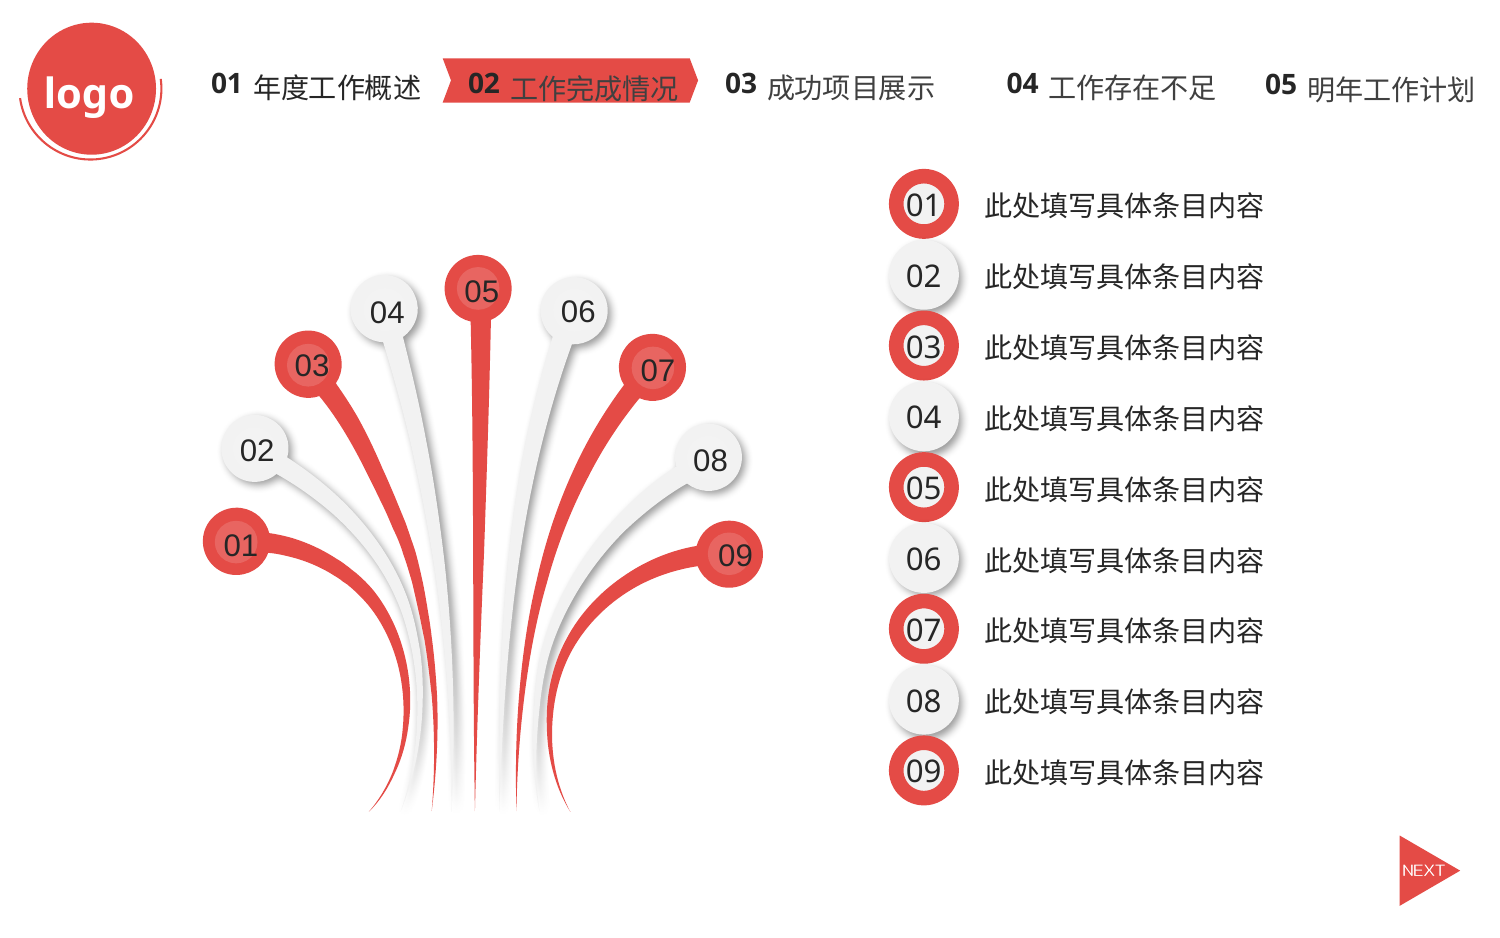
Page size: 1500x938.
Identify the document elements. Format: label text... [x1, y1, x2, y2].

text_box 03 [710, 57, 774, 159]
text_box 此处填写具体条目内容 [969, 464, 1280, 514]
text_box 01 [196, 58, 260, 159]
text_box 05 [1250, 59, 1314, 209]
text_box 09 [894, 740, 954, 801]
text_box 此处填写具体条目内容 [969, 322, 1280, 372]
text_box 工作完成情况 [479, 46, 709, 113]
text_box 04 [991, 57, 1056, 208]
text_box 此处填写具体条目内容 [969, 393, 1280, 443]
text_box 04 [894, 386, 954, 447]
text_box 05 [894, 457, 954, 517]
text_box 此处填写具体条目内容 [969, 252, 1280, 301]
text_box 03 [894, 315, 954, 376]
text_box 此处填写具体条目内容 [969, 606, 1280, 655]
text_box 工作存在不足 [1017, 46, 1248, 112]
text_box 02 [453, 58, 517, 159]
text_box 08 [894, 669, 954, 730]
text_box 明年工作计划 [1276, 48, 1500, 114]
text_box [159, 161, 807, 812]
text_box 06 [894, 528, 954, 588]
text_box [1399, 835, 1461, 906]
text_box 02 [894, 244, 954, 305]
text_box 年度工作概述 [222, 46, 452, 112]
text_box 此处填写具体条目内容 [969, 677, 1280, 726]
text_box 01 [894, 174, 954, 234]
text_box 成功项目展示 [736, 46, 966, 112]
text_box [8, 22, 170, 155]
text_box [1, 0, 180, 178]
text_box 07 [894, 598, 954, 659]
text_box 此处填写具体条目内容 [969, 181, 1280, 230]
text_box 此处填写具体条目内容 [969, 535, 1280, 584]
text_box 此处填写具体条目内容 [969, 747, 1280, 797]
